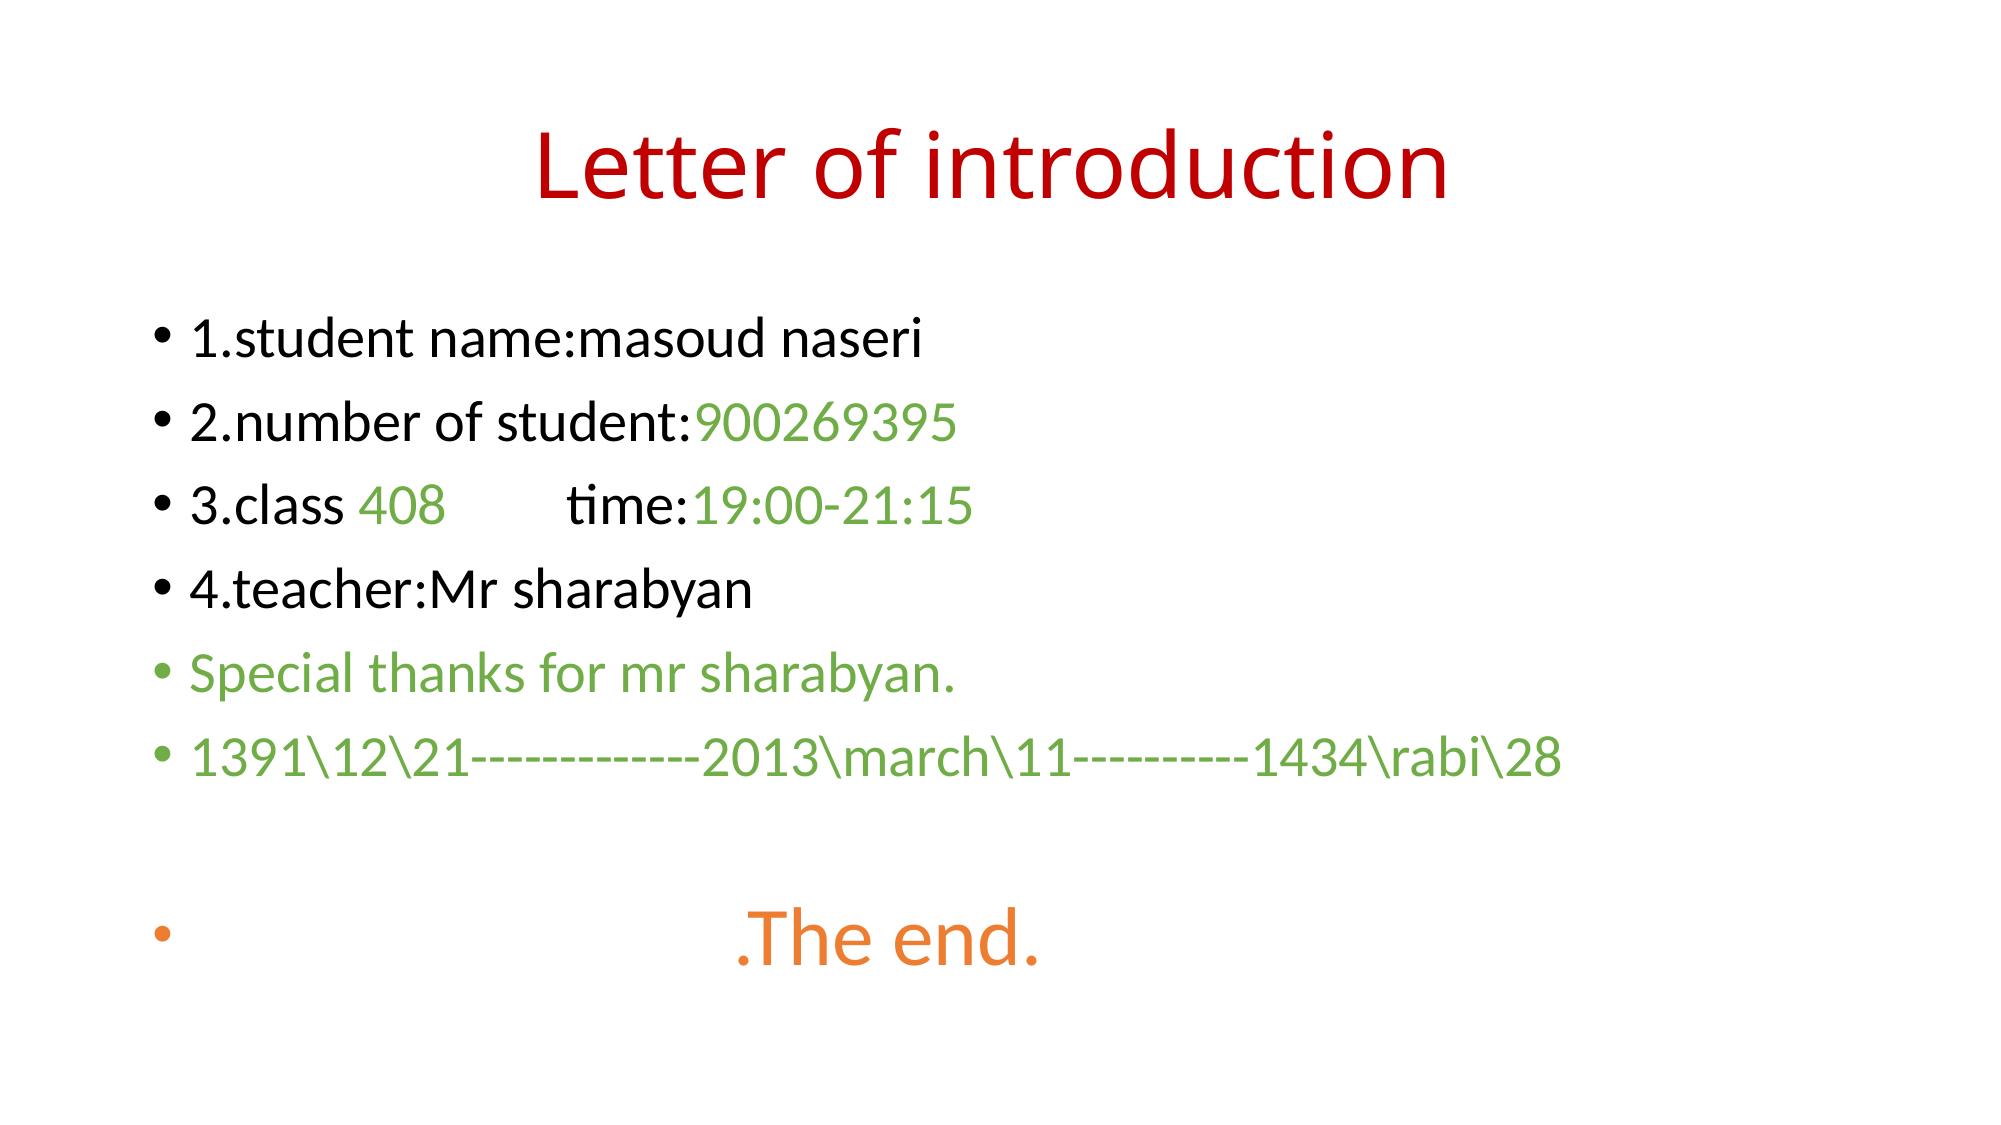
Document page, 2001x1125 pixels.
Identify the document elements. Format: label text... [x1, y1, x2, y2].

list 1.student name:masoud naseri 2.number of student:900269395 3.class 408 time:19:00-21:15 4.teacher:Mr sharabyan Special thanks for mr sharabyan. 1391\12\21-------------2013\march\11----------1434\rabi\28 .The end. [137, 299, 1863, 1014]
title Letter of introduction [137, 59, 1863, 278]
